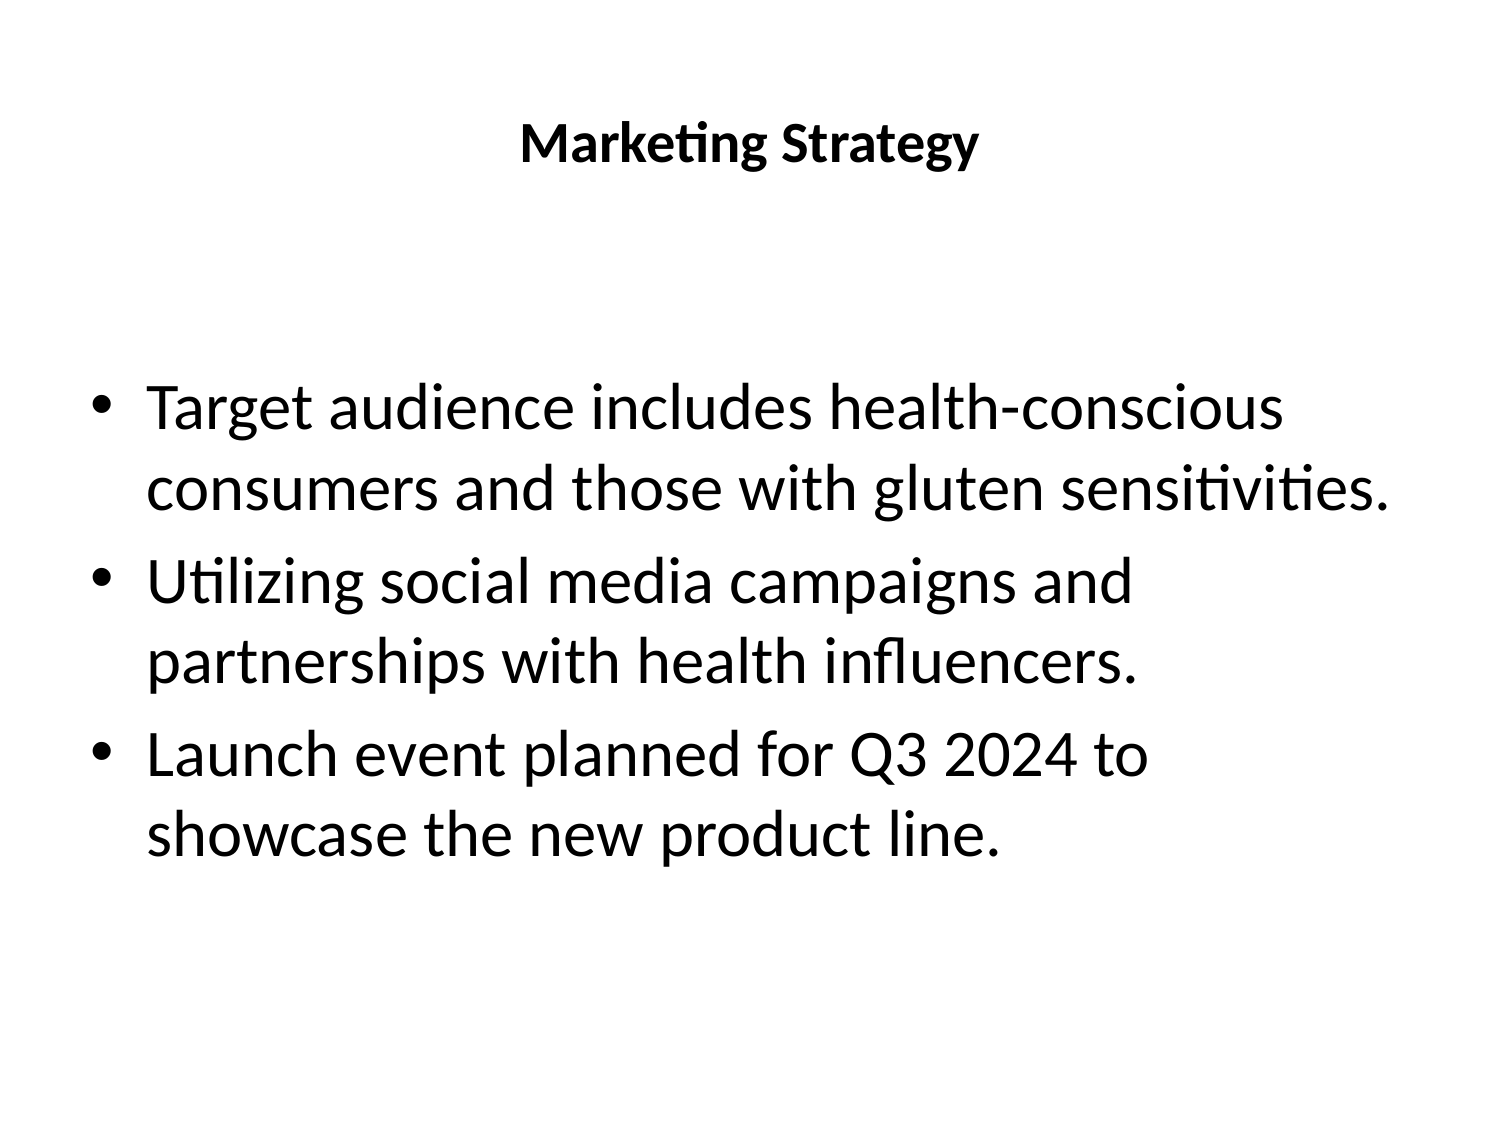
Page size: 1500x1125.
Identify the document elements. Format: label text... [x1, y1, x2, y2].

list Target audience includes health-conscious consumers and those with gluten sensitivities. Utilizing social media campaigns and partnerships with health influencers. Launch event planned for Q3 2024 to showcase the new product line. [75, 262, 1425, 1005]
title Marketing Strategy [75, 45, 1425, 233]
